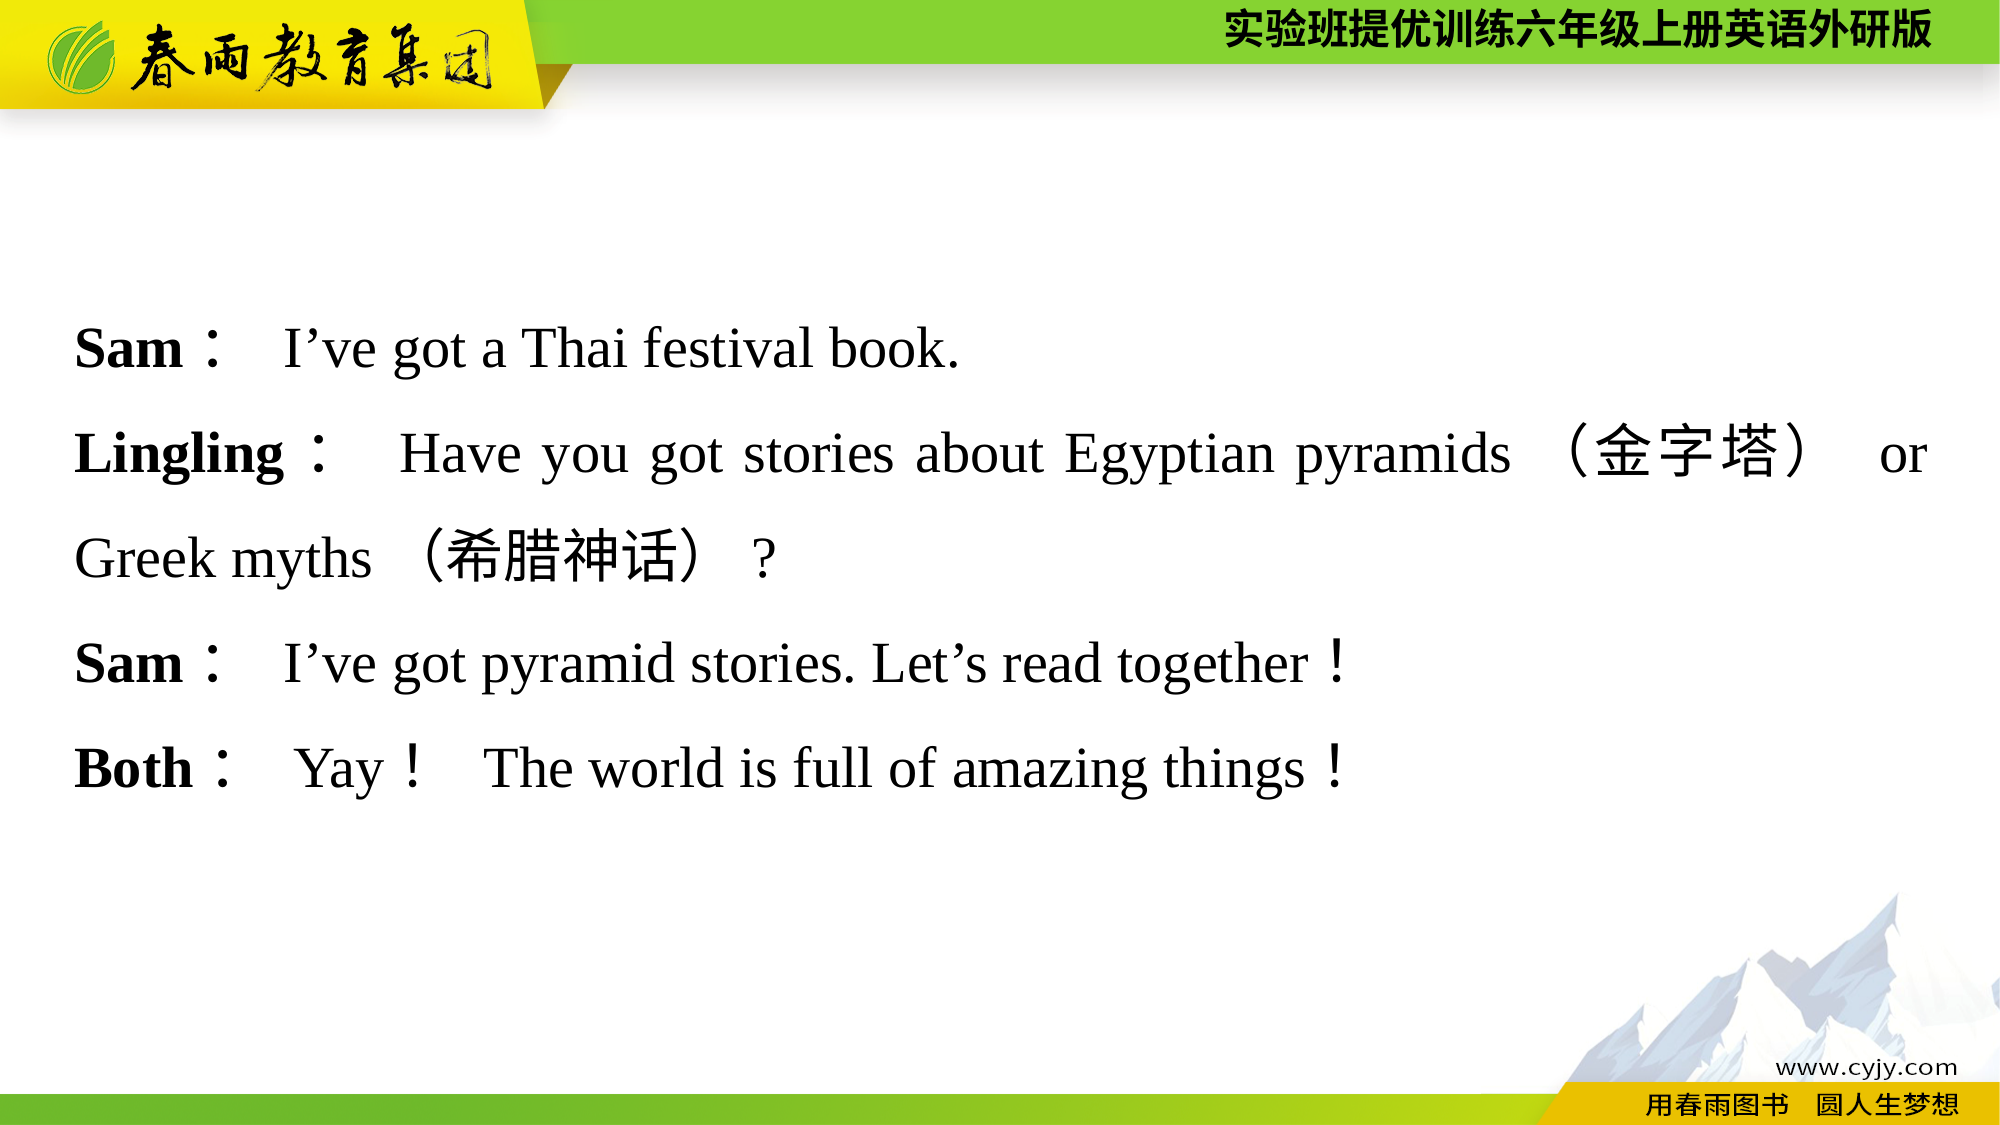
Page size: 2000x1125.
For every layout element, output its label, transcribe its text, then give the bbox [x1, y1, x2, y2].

list Sam： I’ve got a Thai festival book. Lingling： Have you got stories about Egyptian pyramids（金字塔） or Greek myths（希腊神话）? Sam： I’ve got pyramid stories. Let’s read together！ Both： Yay！ The world is full of amazing things！ [59, 266, 1944, 799]
picture [0, 0, 2000, 1125]
